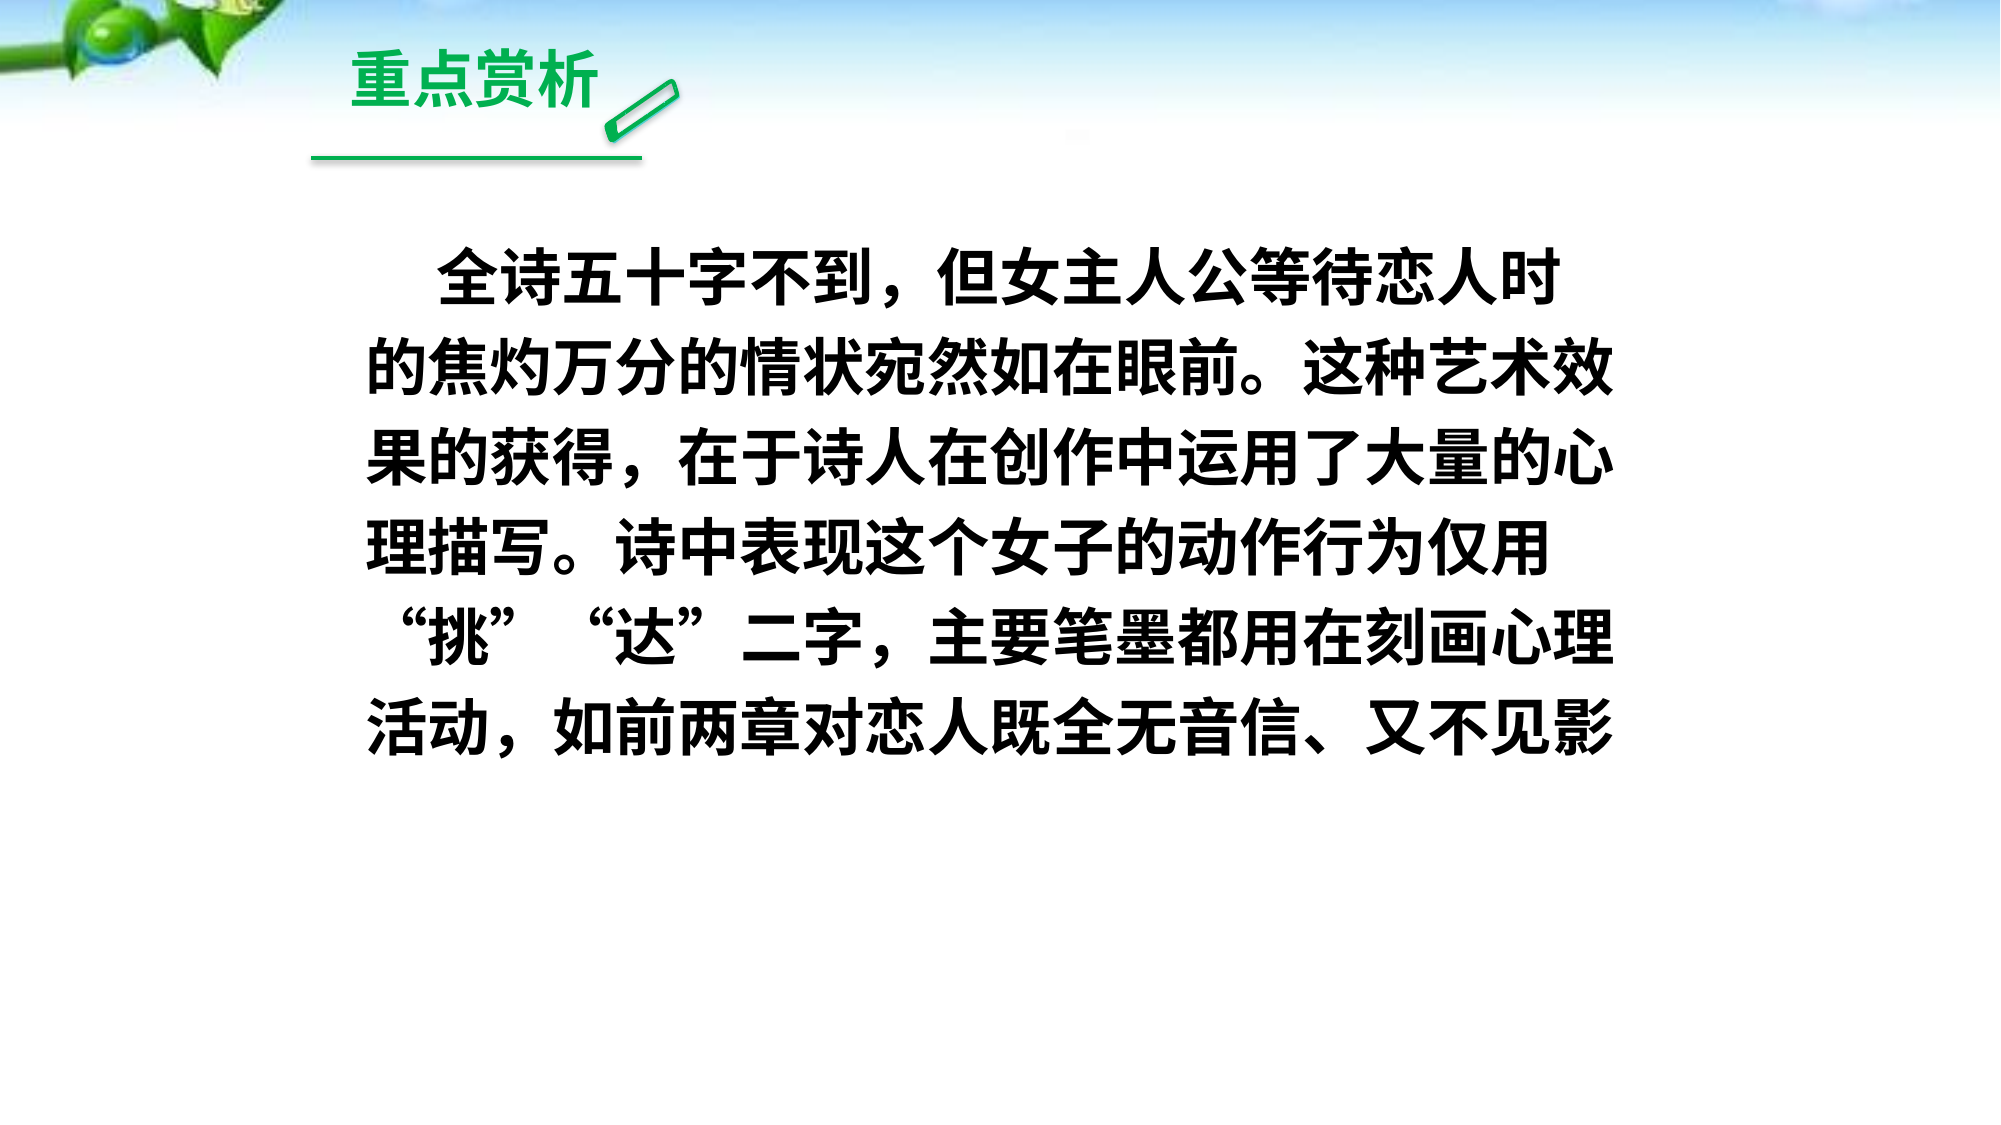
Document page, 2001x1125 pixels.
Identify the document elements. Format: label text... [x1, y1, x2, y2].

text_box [310, 32, 681, 159]
picture [0, 0, 2001, 1125]
text_box 全诗五十字不到，但女主人公等待恋人时的焦灼万分的情状宛然如在眼前。这种艺术效果的获得，在于诗人在创作中运用了大量的心理描写。诗中表现这个女子的动作行为仅用“挑”“达”二字，主要笔墨都用在刻画心理活动，如前两章对恋人既全无音信、又不见影 [350, 215, 1638, 770]
